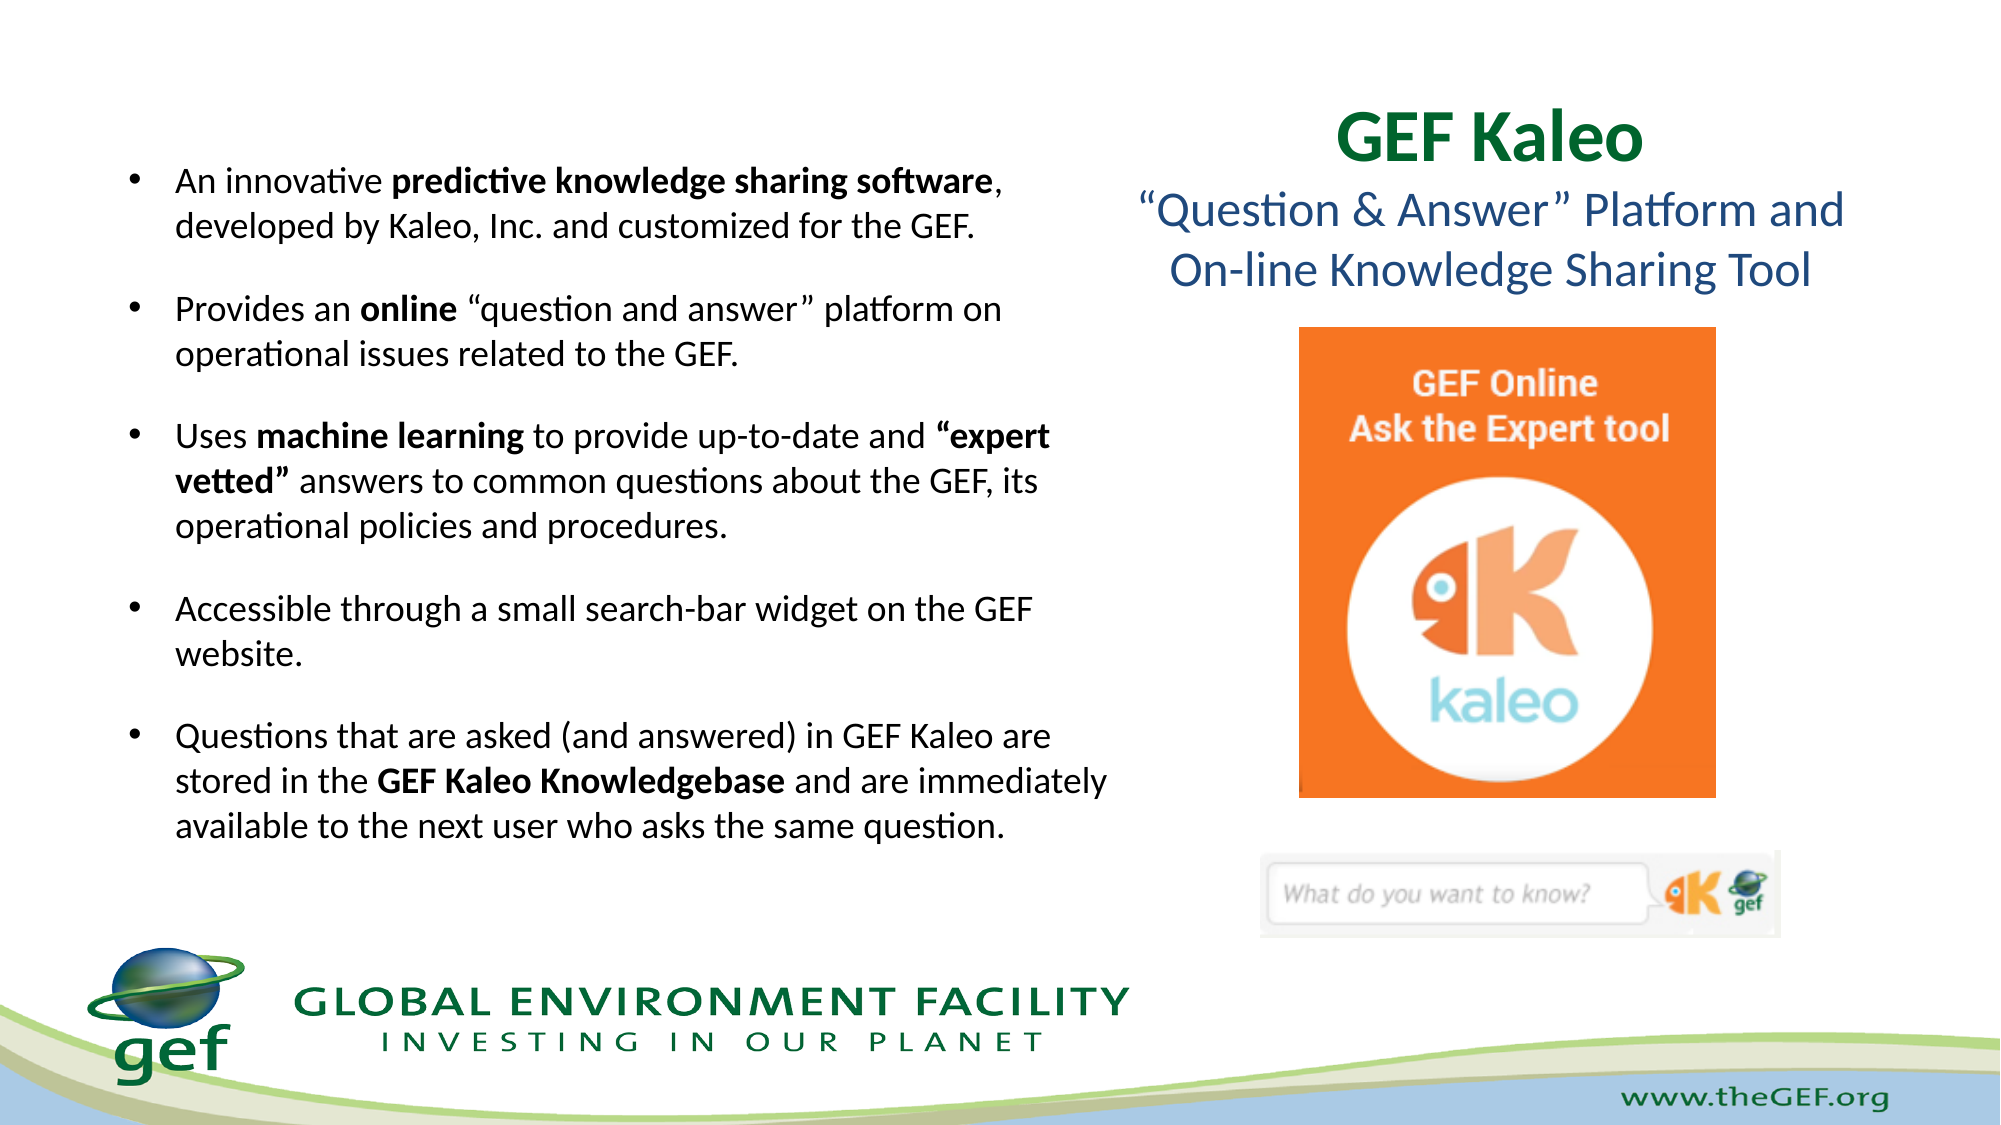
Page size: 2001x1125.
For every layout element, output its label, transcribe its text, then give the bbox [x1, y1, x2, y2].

title GEF Kaleo “Question & Answer” Platform and On-line Knowledge Sharing Tool [1095, 80, 1887, 303]
picture [0, 849, 2000, 1125]
text_box An innovative predictive knowledge sharing software, developed by Kaleo, Inc. and customized for the GEF. Provides an online “question and answer” platform on operational issues related to the GEF. Uses machine learning to provide up-to-date and “expert vetted” answers to common questions about the GEF, its operational policies and procedures. Accessible through a small search-bar widget on the GEF website. Questions that are asked (and answered) in GEF Kaleo are stored in the GEF Kaleo Knowledgebase and are immediately available to the next user who asks the same question. [113, 148, 1164, 854]
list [1299, 327, 1716, 798]
